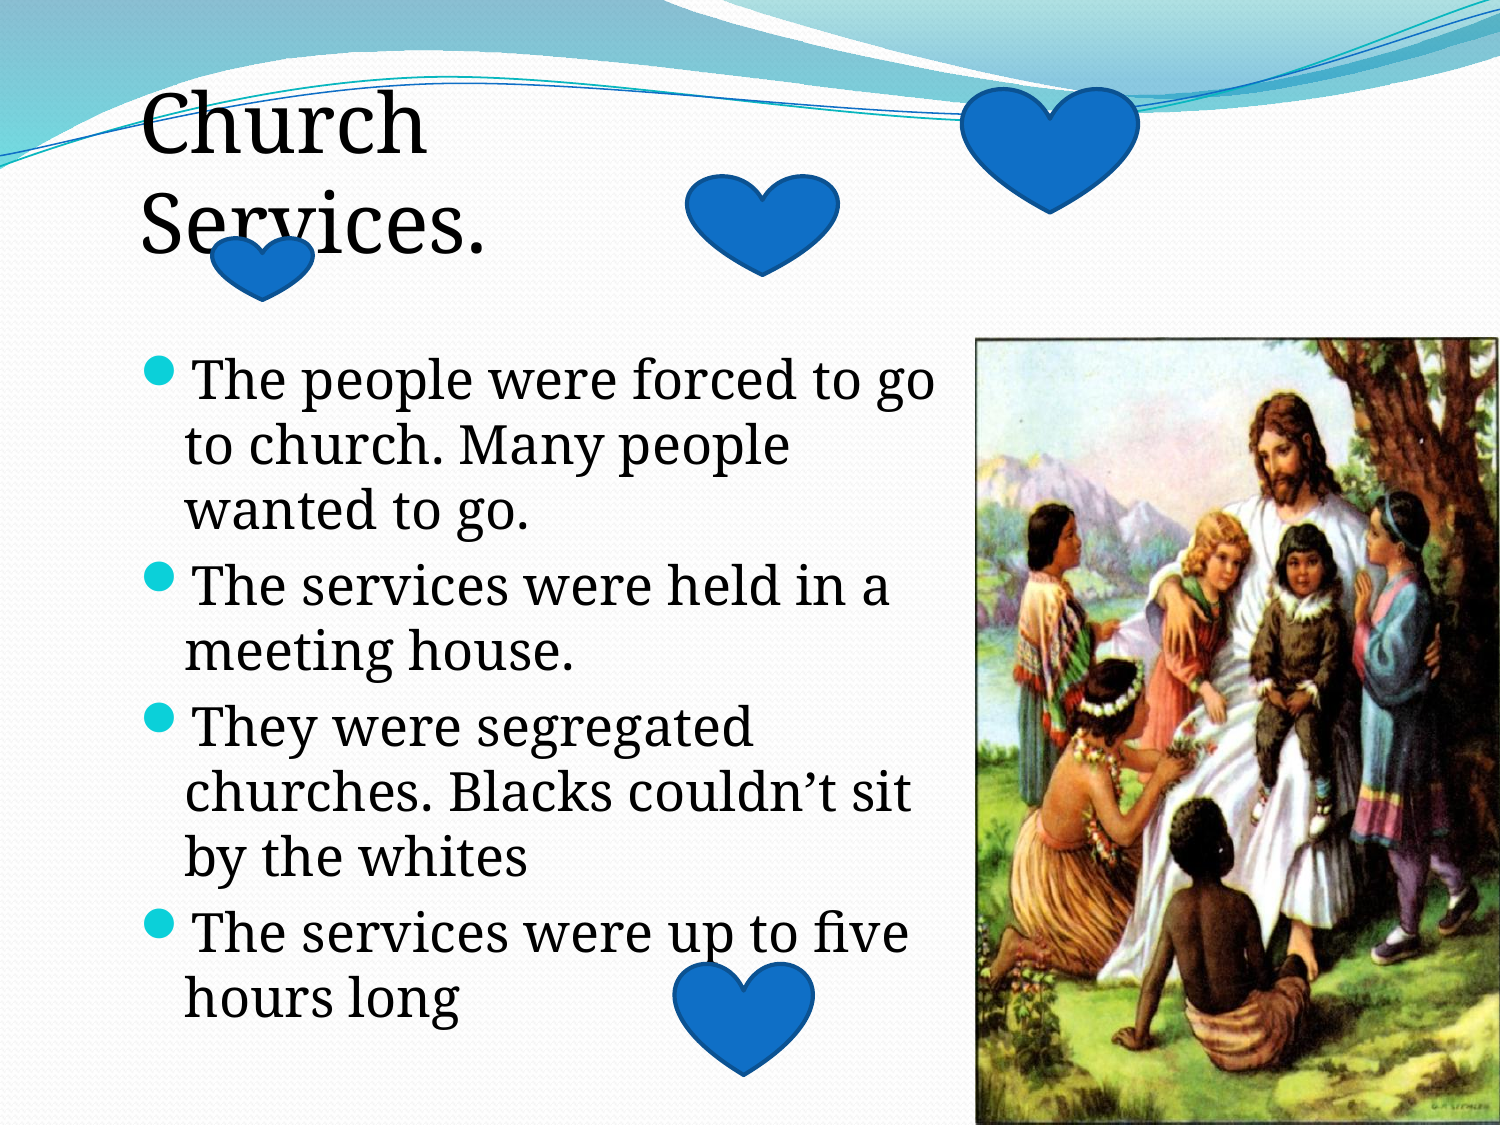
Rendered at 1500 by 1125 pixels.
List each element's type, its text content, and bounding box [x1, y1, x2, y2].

list The people were forced to go to church. Many people wanted to go. The services were held in a meeting house. They were segregated churches. Blacks couldn’t sit by the whites The services were up to five hours long [125, 337, 974, 1095]
text_box [959, 86, 1141, 215]
picture [974, 337, 1500, 1125]
text_box [684, 174, 841, 277]
text_box Church Services. [125, 62, 850, 278]
text_box [210, 236, 315, 302]
text_box [672, 961, 815, 1077]
